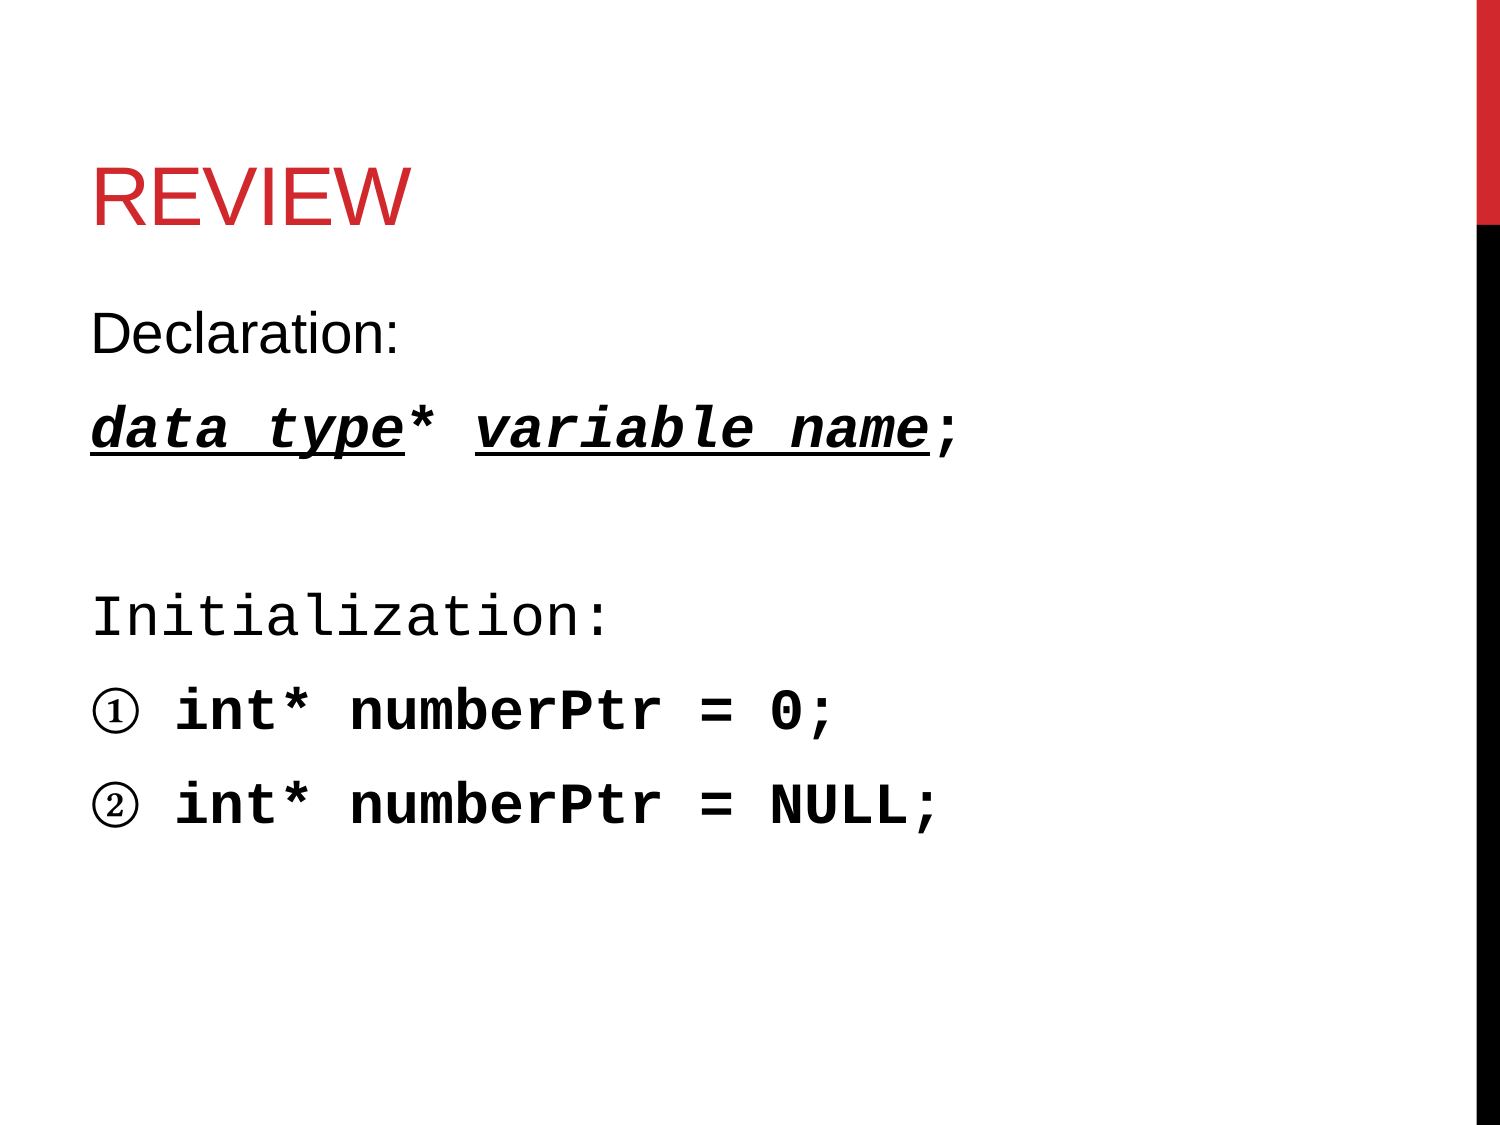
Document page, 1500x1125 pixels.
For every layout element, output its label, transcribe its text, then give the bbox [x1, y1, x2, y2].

list Declaration: data type* variable name; Initialization: int* numberPtr = 0; int* numberPtr = NULL; [75, 287, 1473, 1005]
title Review [75, 25, 1025, 250]
